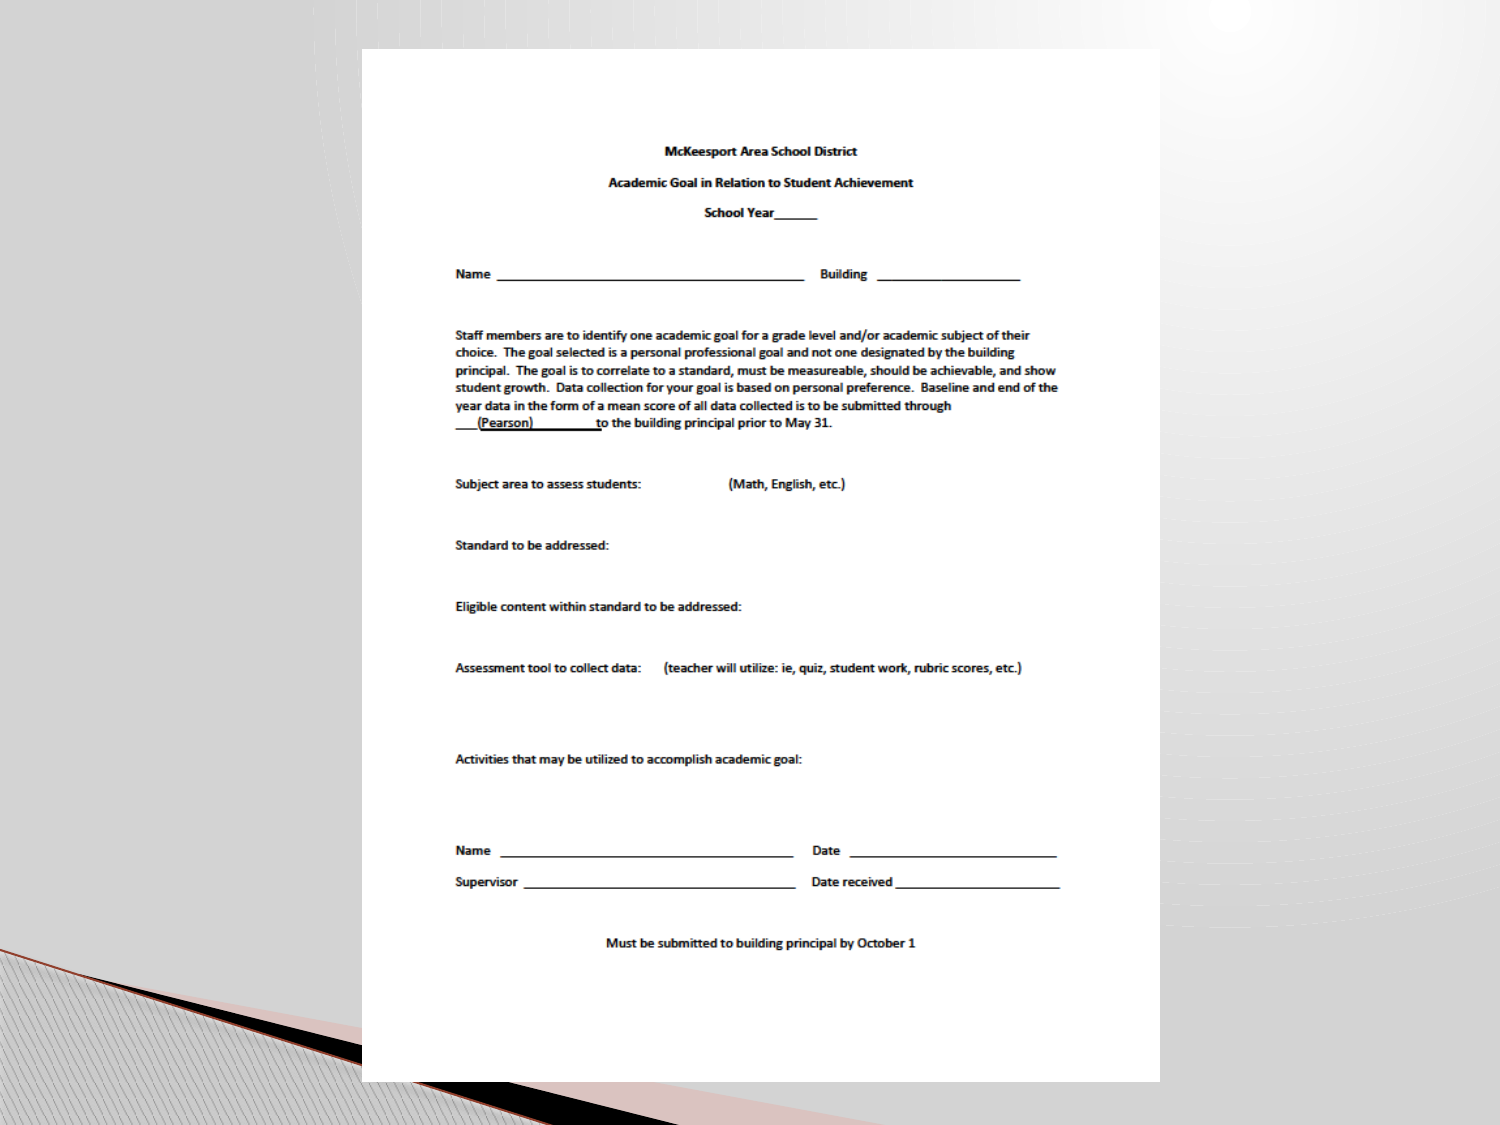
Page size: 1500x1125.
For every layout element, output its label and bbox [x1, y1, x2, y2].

text_box [362, 49, 1160, 1082]
